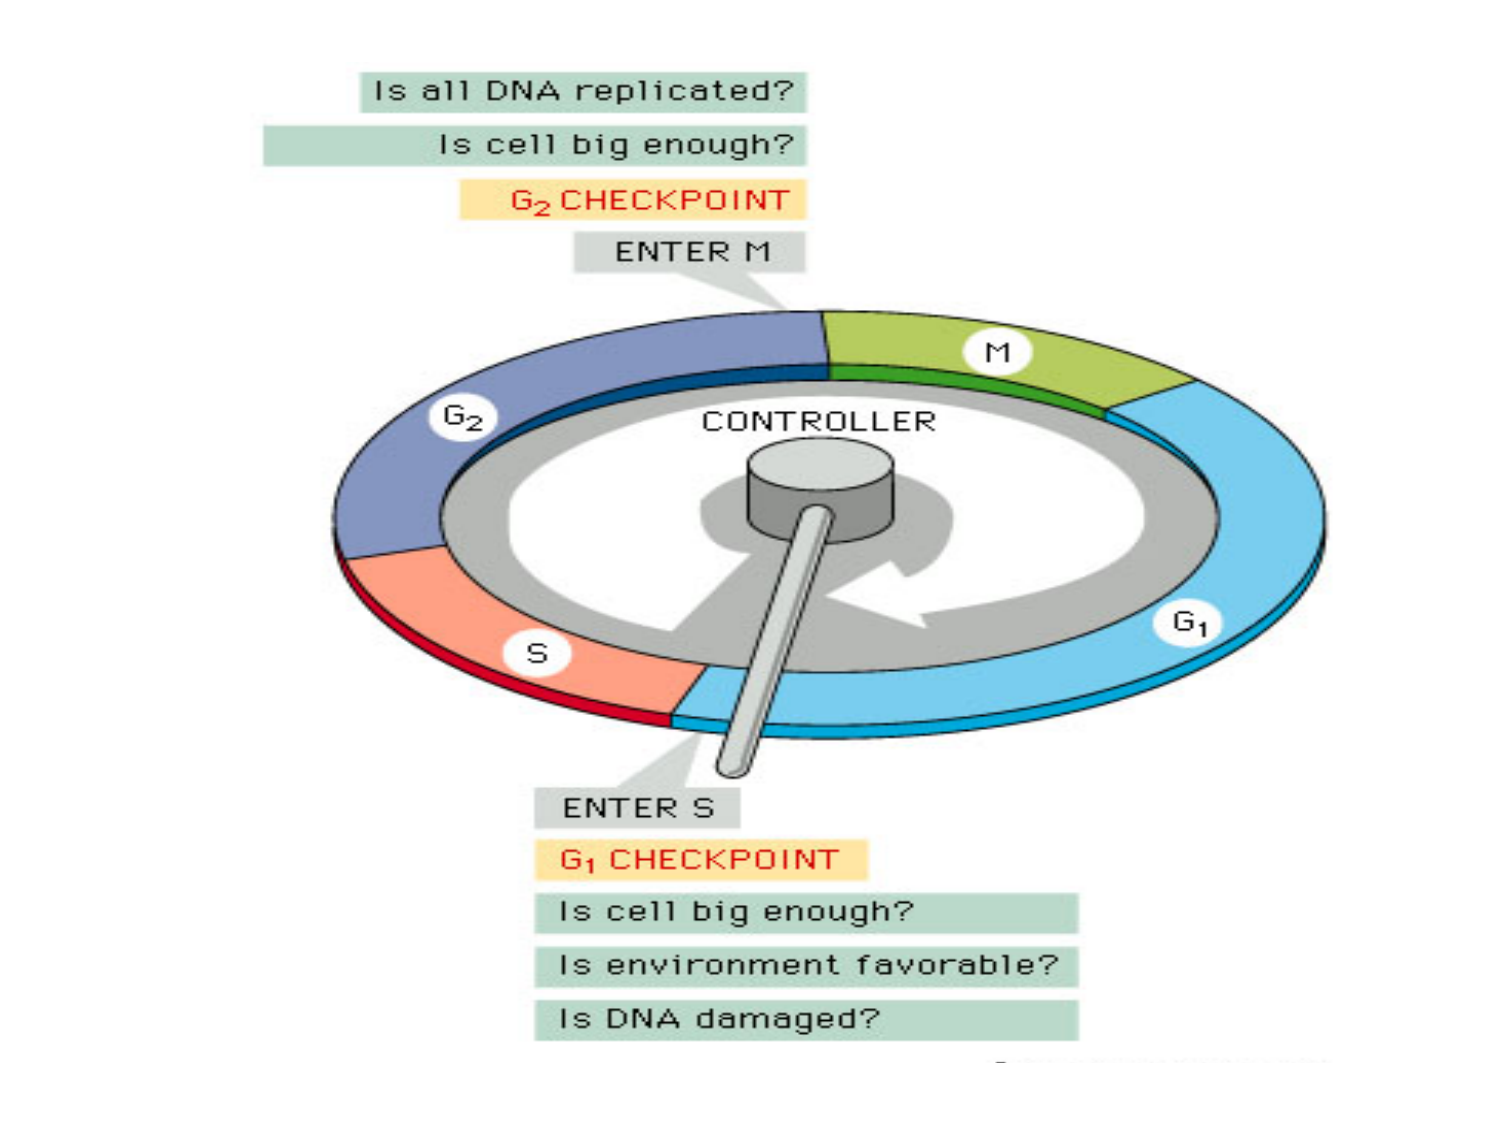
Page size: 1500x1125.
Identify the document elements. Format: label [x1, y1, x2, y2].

picture [249, 62, 1342, 1063]
